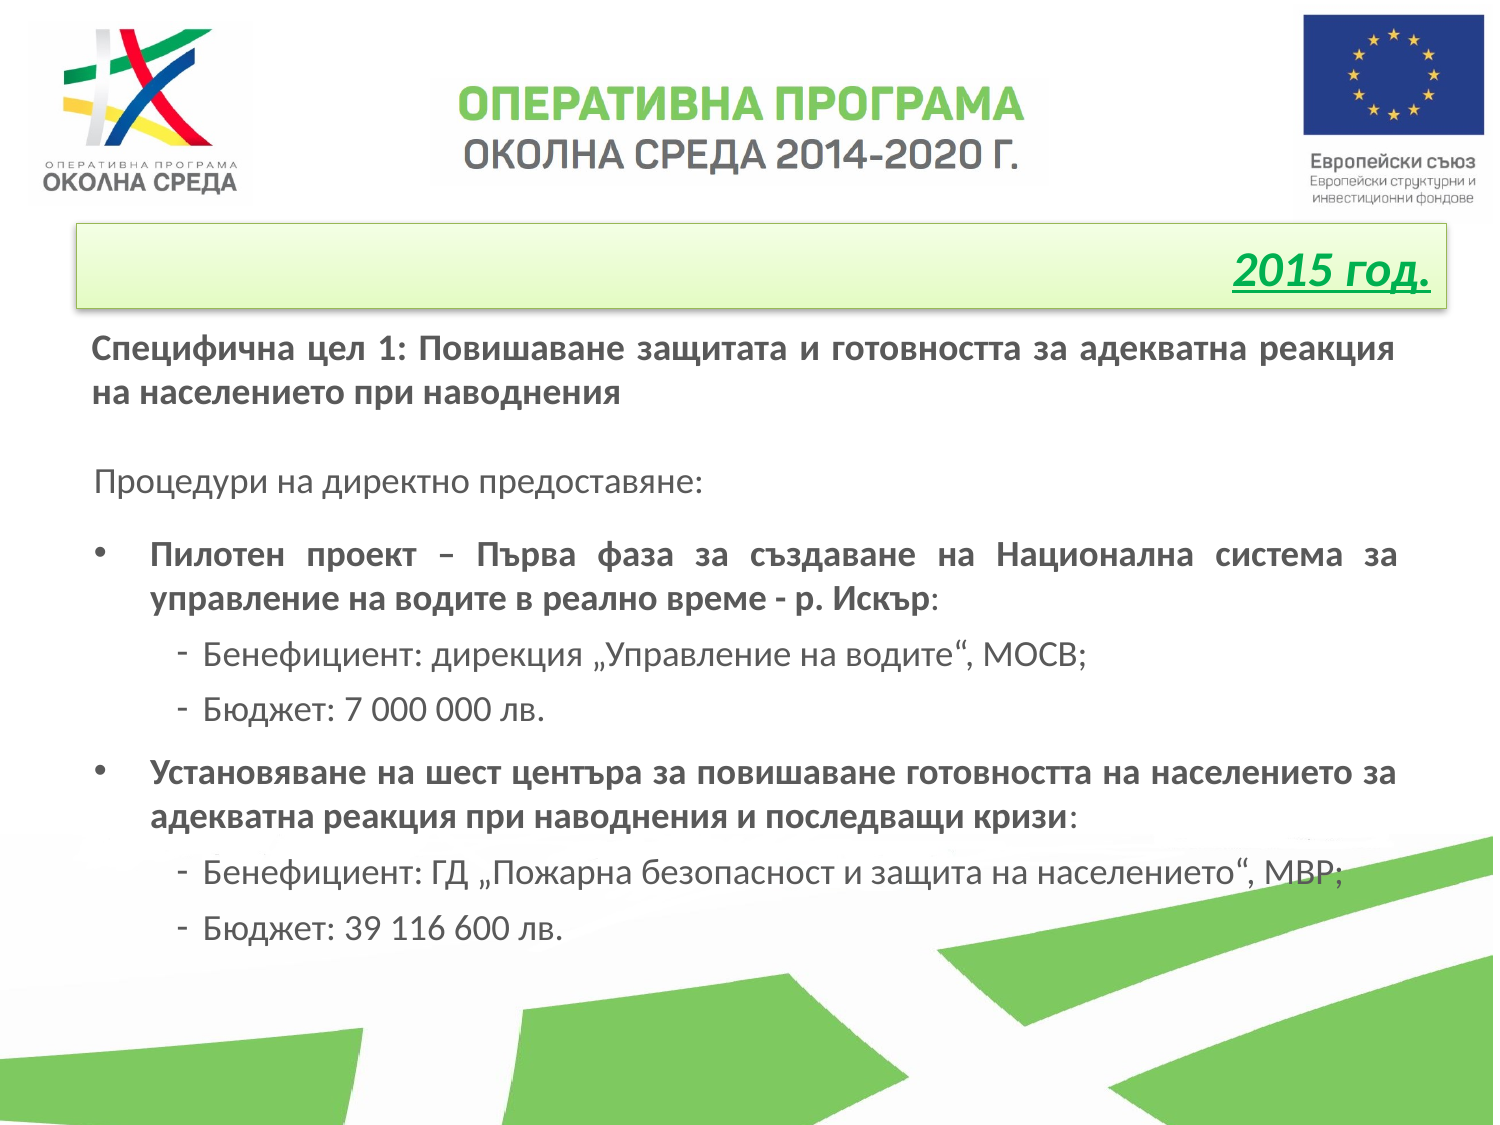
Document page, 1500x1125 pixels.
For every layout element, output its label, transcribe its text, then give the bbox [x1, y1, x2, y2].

title 2015 год. [76, 223, 1447, 309]
picture [1293, 3, 1493, 224]
picture [0, 833, 1493, 1125]
list Процедури на директно предоставяне: Пилотен проект – Първа фаза за създаване на Национална система за управление на водите в реално време - р. Искър: Бенефициент: дирекция „Управление на водите“, МОСВ; Бюджет: 7 000 000 лв. Установяване на шест центъра за повишаване готовността на населението за адекватна реакция при наводнения и последващи кризи: Бенефициент: ГД „Пожарна безопасност и защита на населението“, МВР; Бюджет: 39 116 600 лв. [78, 420, 1414, 832]
text_box Специфична цел 1: Повишаване защитата и готовността за адекватна реакция на населението при наводнения [76, 316, 1412, 445]
picture [429, 77, 1049, 186]
picture [28, 21, 254, 206]
